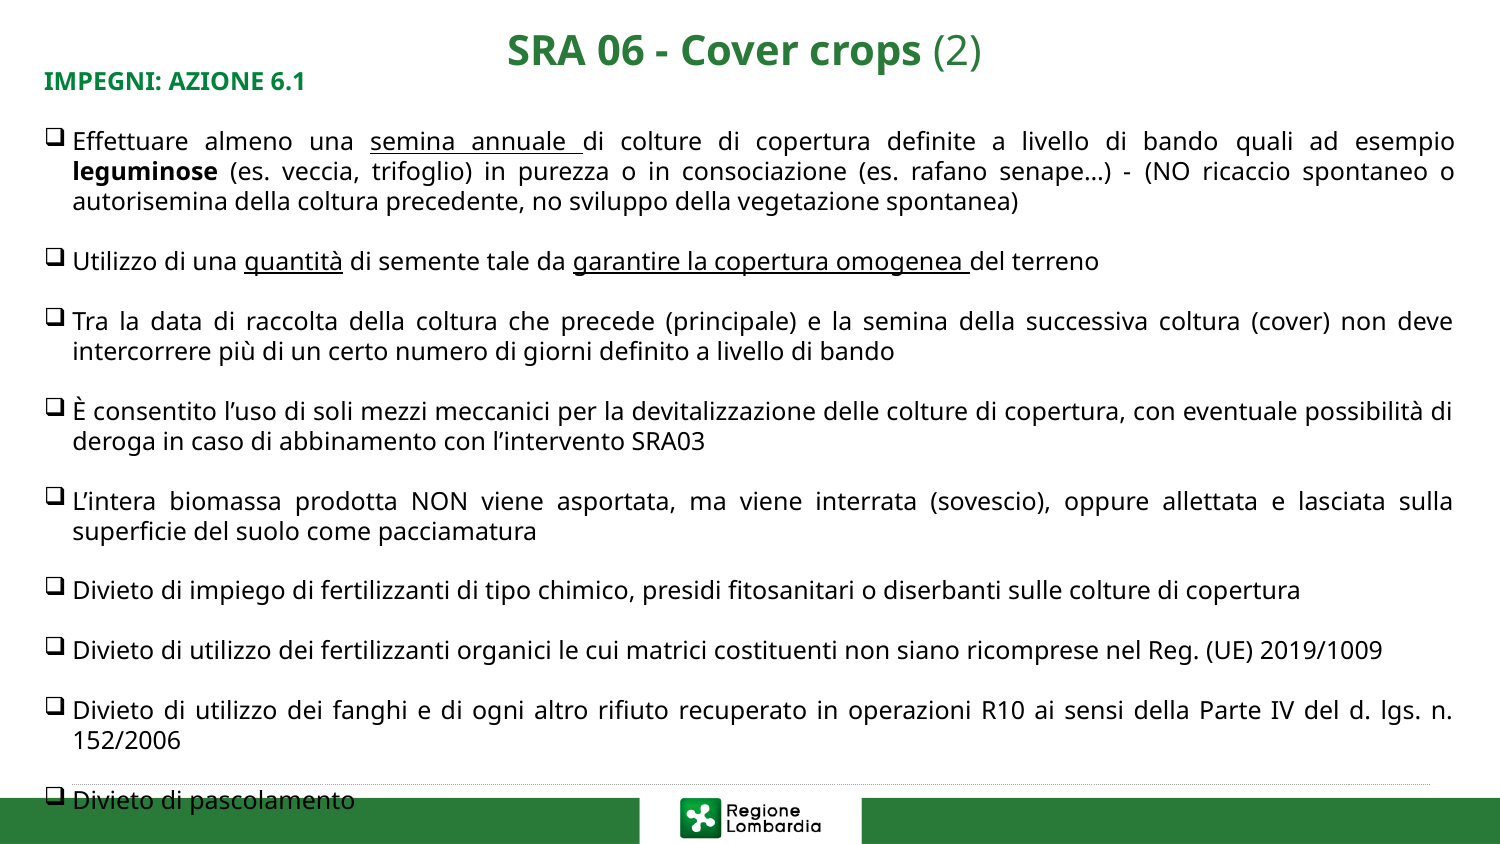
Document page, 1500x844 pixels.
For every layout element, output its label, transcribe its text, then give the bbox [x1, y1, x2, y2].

text_box IMPEGNI: AZIONE 6.1 Effettuare almeno una semina annuale di colture di copertura definite a livello di bando quali ad esempio leguminose (es. veccia, trifoglio) in purezza o in consociazione (es. rafano senape…) - (NO ricaccio spontaneo o autorisemina della coltura precedente, no sviluppo della vegetazione spontanea) Utilizzo di una quantità di semente tale da garantire la copertura omogenea del terreno Tra la data di raccolta della coltura che precede (principale) e la semina della successiva coltura (cover) non deve intercorrere più di un certo numero di giorni definito a livello di bando È consentito l’uso di soli mezzi meccanici per la devitalizzazione delle colture di copertura, con eventuale possibilità di deroga in caso di abbinamento con l’intervento SRA03 L’intera biomassa prodotta NON viene asportata, ma viene interrata (sovescio), oppure allettata e lasciata sulla superficie del suolo come pacciamatura Divieto di impiego di fertilizzanti di tipo chimico, presidi fitosanitari o diserbanti sulle colture di copertura Divieto di utilizzo dei fertilizzanti organici le cui matrici costituenti non siano ricomprese nel Reg. (UE) 2019/1009 Divieto di utilizzo dei fanghi e di ogni altro rifiuto recuperato in operazioni R10 ai sensi della Parte IV del d. lgs. n. 152/2006 Divieto di pascolamento [29, 58, 1471, 822]
title SRA 06 - Cover crops (2) [150, 24, 1350, 58]
picture [0, 0, 1500, 844]
